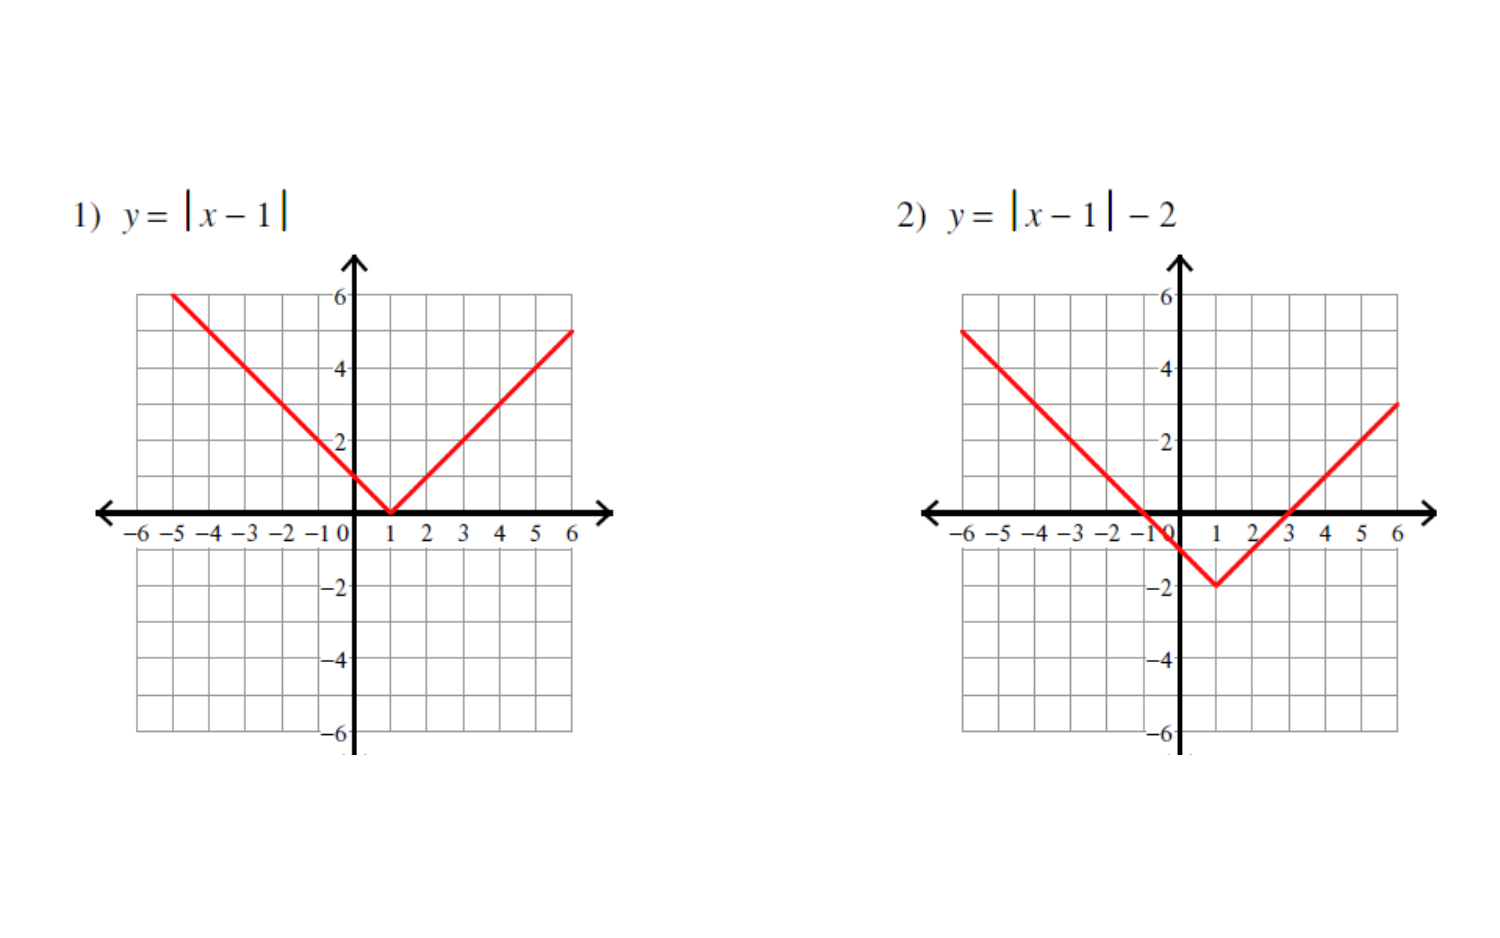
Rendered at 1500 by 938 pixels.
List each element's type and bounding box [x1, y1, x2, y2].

picture [63, 183, 1437, 755]
